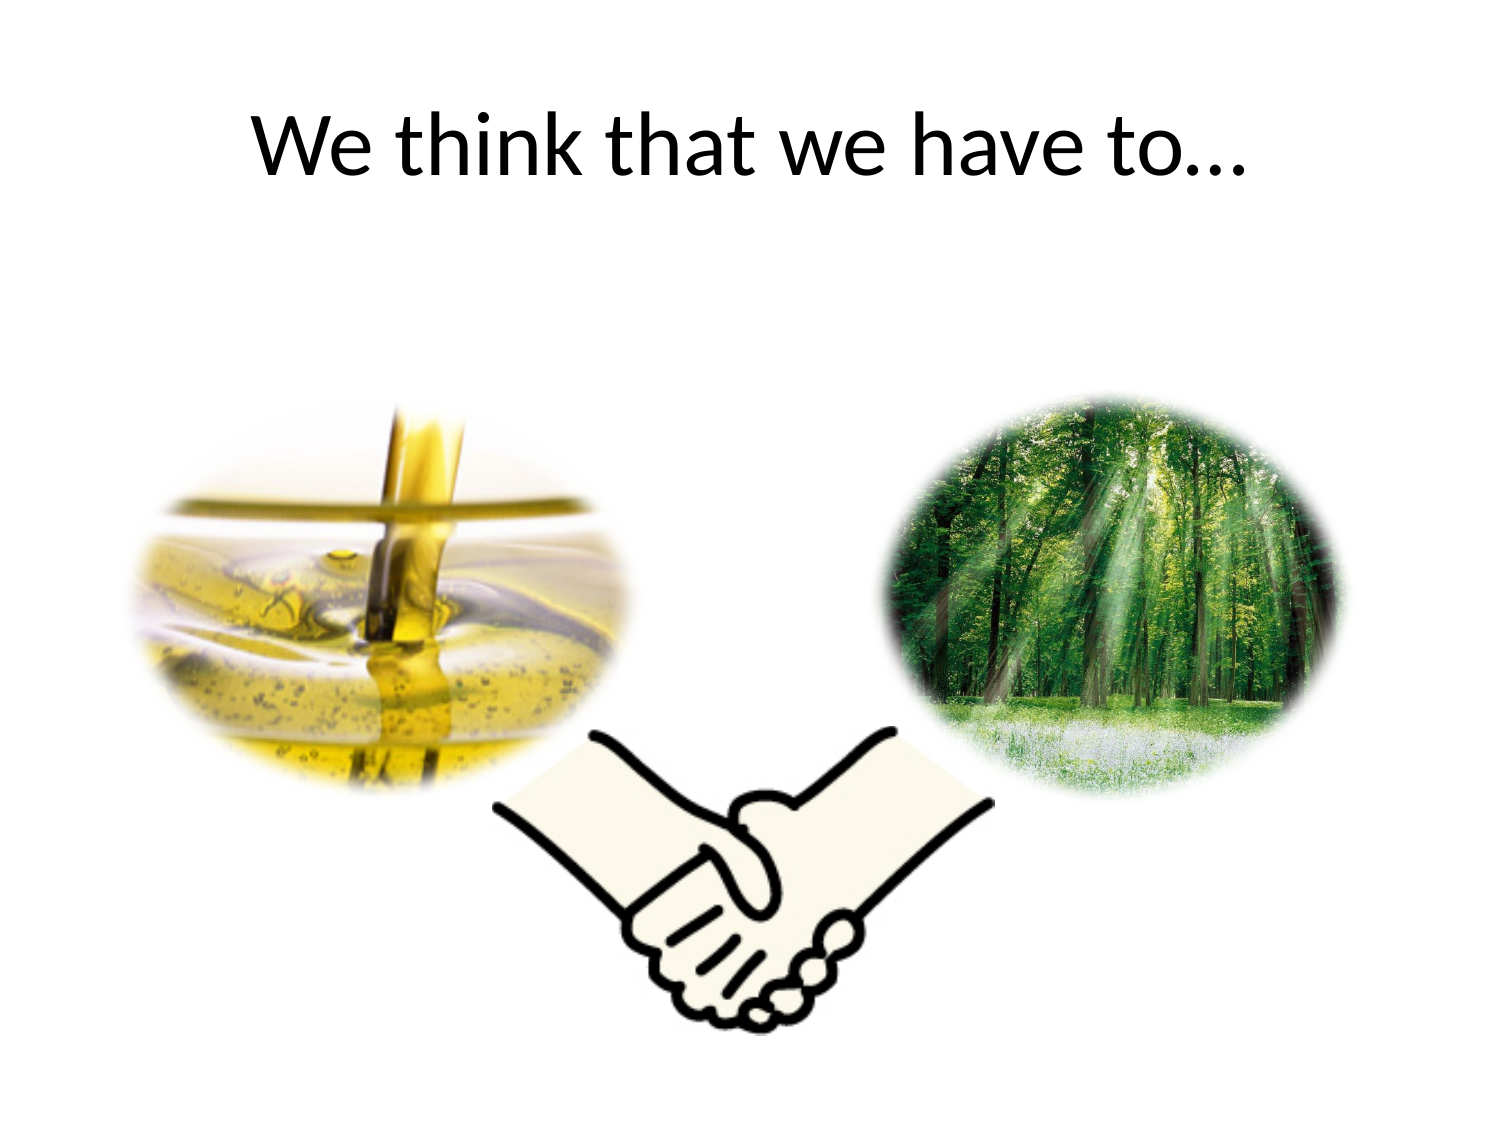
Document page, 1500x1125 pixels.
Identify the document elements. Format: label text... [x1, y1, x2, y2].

title We think that we have to… [75, 45, 1425, 233]
picture [116, 386, 1356, 1037]
